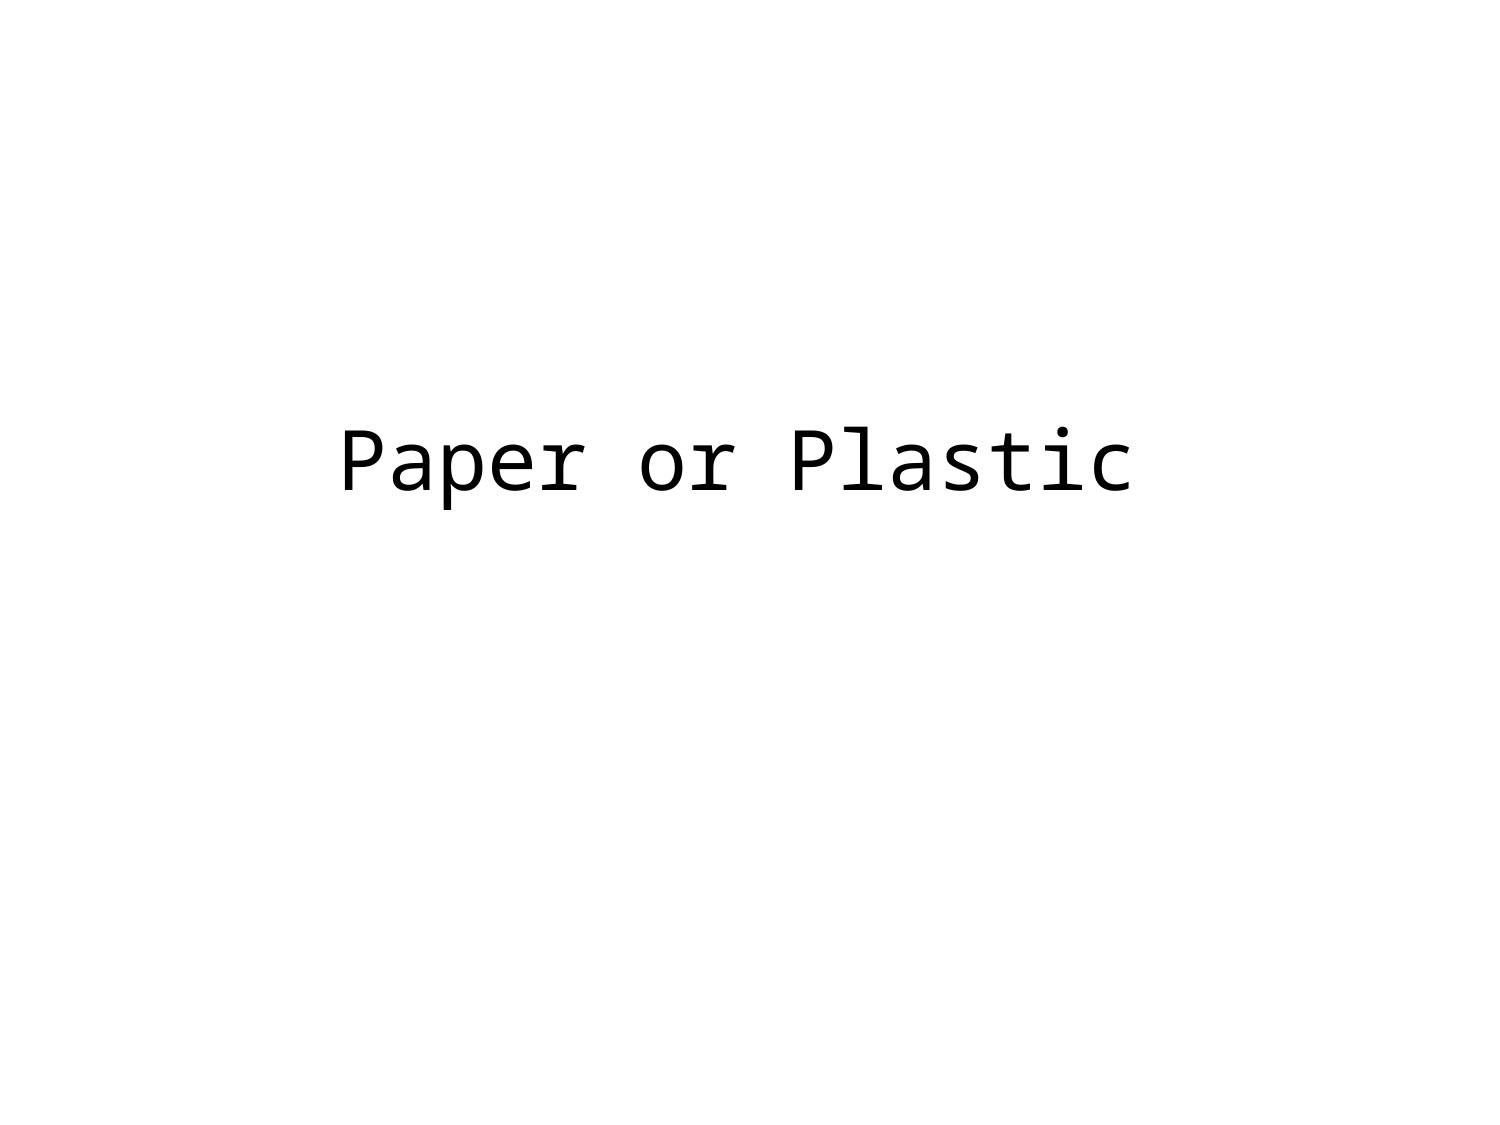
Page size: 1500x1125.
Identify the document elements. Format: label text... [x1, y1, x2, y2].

text_box Paper or Plastic [37, 399, 1438, 515]
